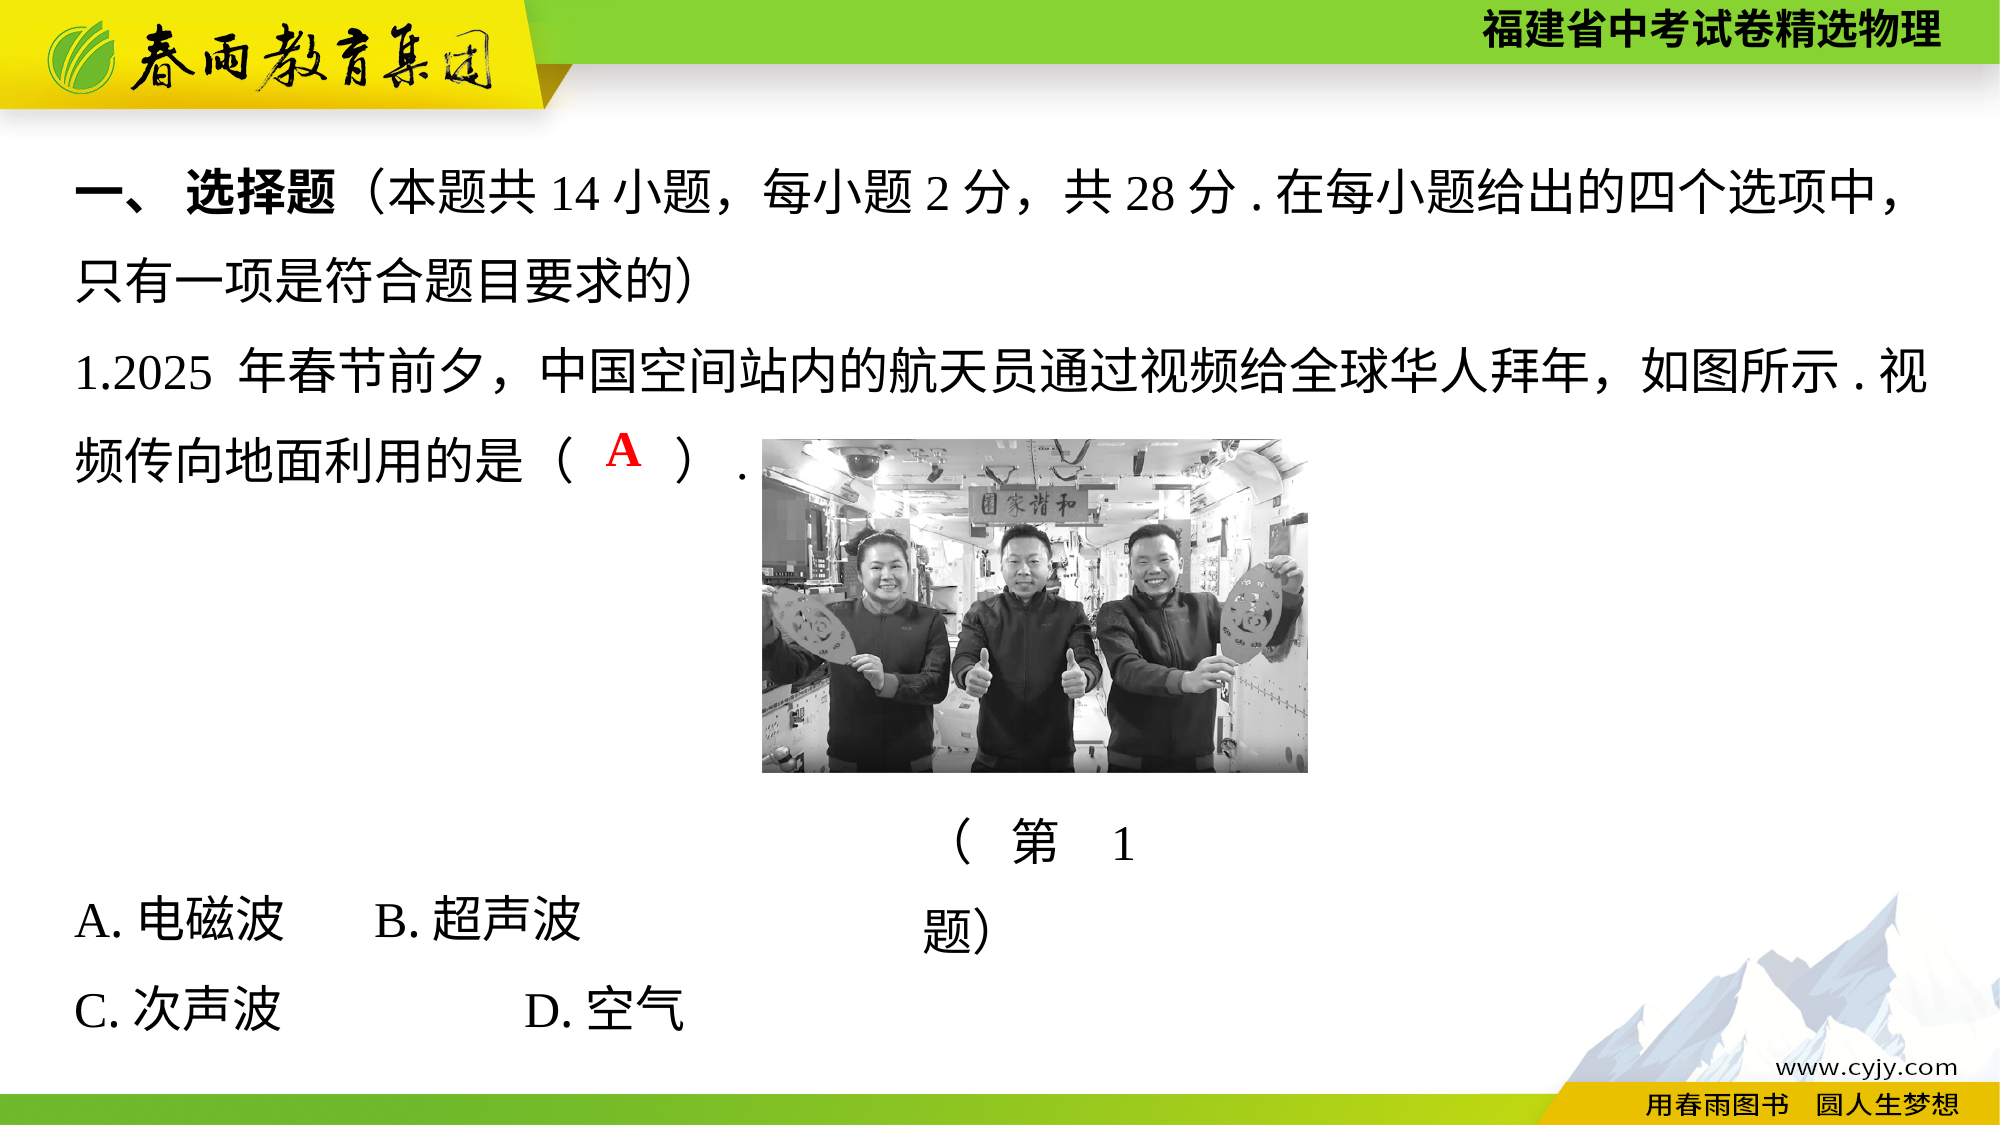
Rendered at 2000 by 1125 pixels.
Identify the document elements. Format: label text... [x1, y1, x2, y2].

text_box A [590, 408, 657, 484]
picture [0, 0, 2000, 1125]
list 一、 选择题（本题共14小题，每小题2分，共28分.在每小题给出的四个选项中，只有一项是符合题目要求的） 1.2025 年春节前夕，中国空间站内的航天员通过视频给全球华人拜年，如图所示.视频传向地面利用的是（ ）. A.电磁波 B.超声波 C.次声波 D.空气 [59, 122, 1944, 1054]
text_box （第1题） [907, 786, 1163, 878]
